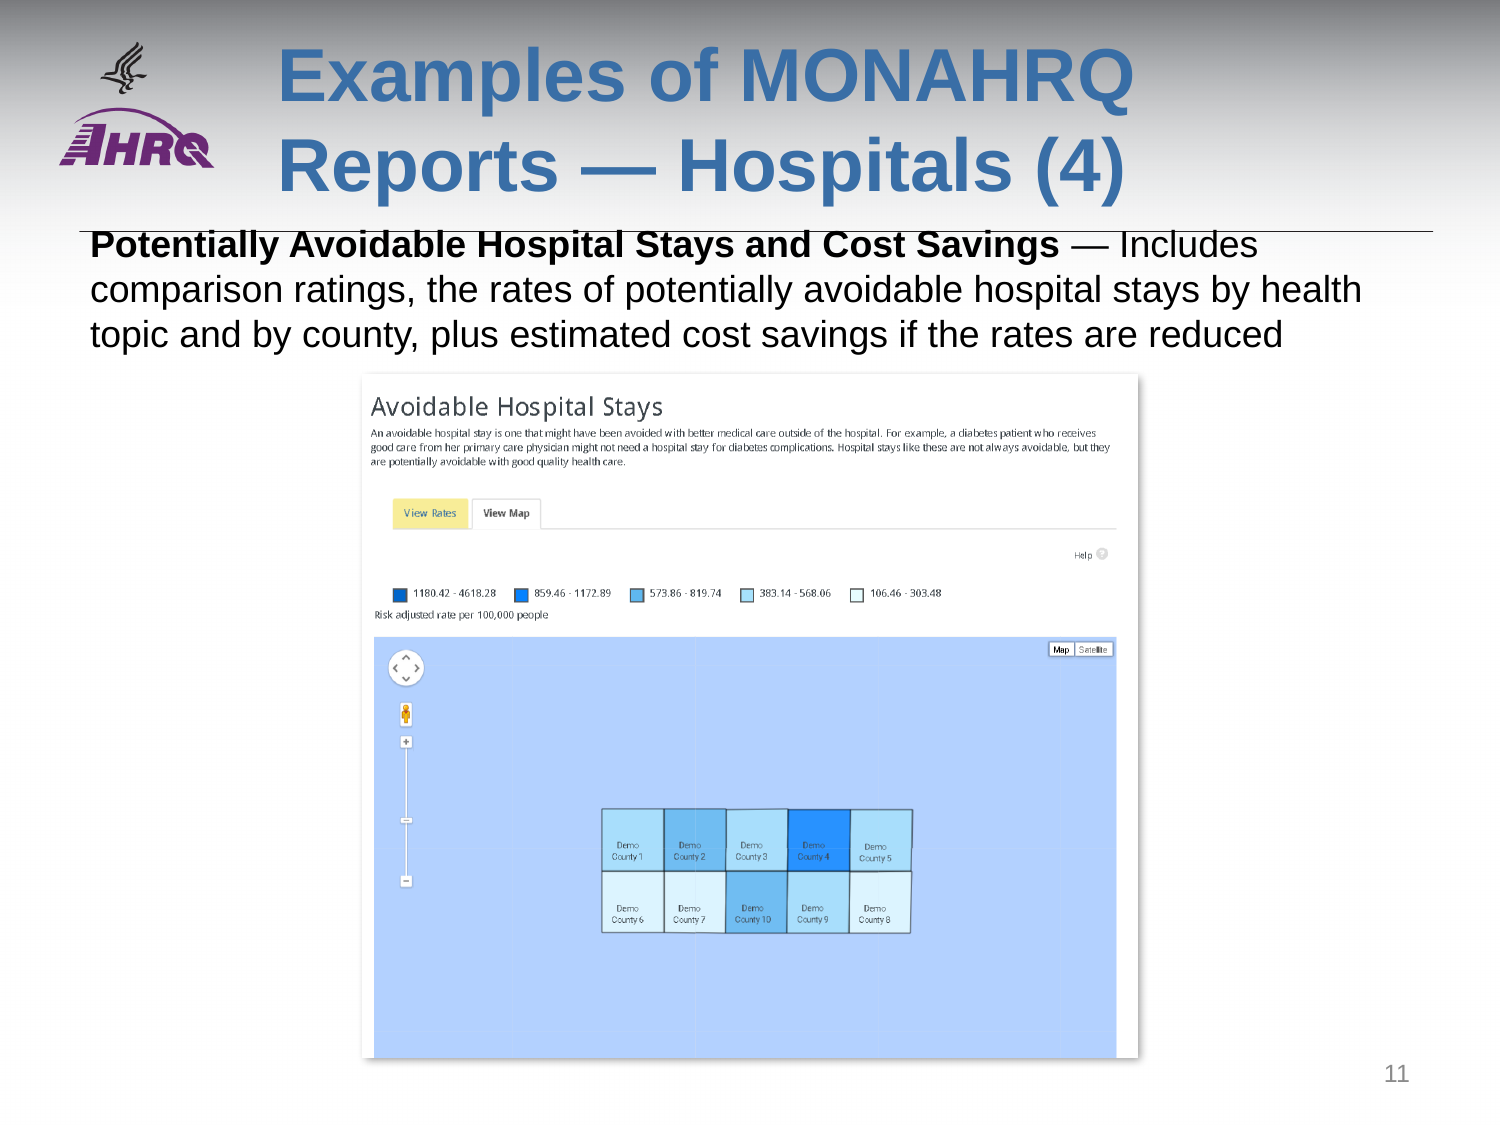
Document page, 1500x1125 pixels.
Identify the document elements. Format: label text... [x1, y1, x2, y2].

slide_number 11 [1074, 1042, 1425, 1103]
list Potentially Avoidable Hospital Stays and Cost Savings — Includes comparison ratings, the rates of potentially avoidable hospital stays by health topic and by county, plus estimated cost savings if the rates are reduced [75, 212, 1425, 413]
title Examples of MONAHRQ Reports — Hospitals (4) [262, 45, 1425, 188]
picture [0, 0, 1500, 1125]
